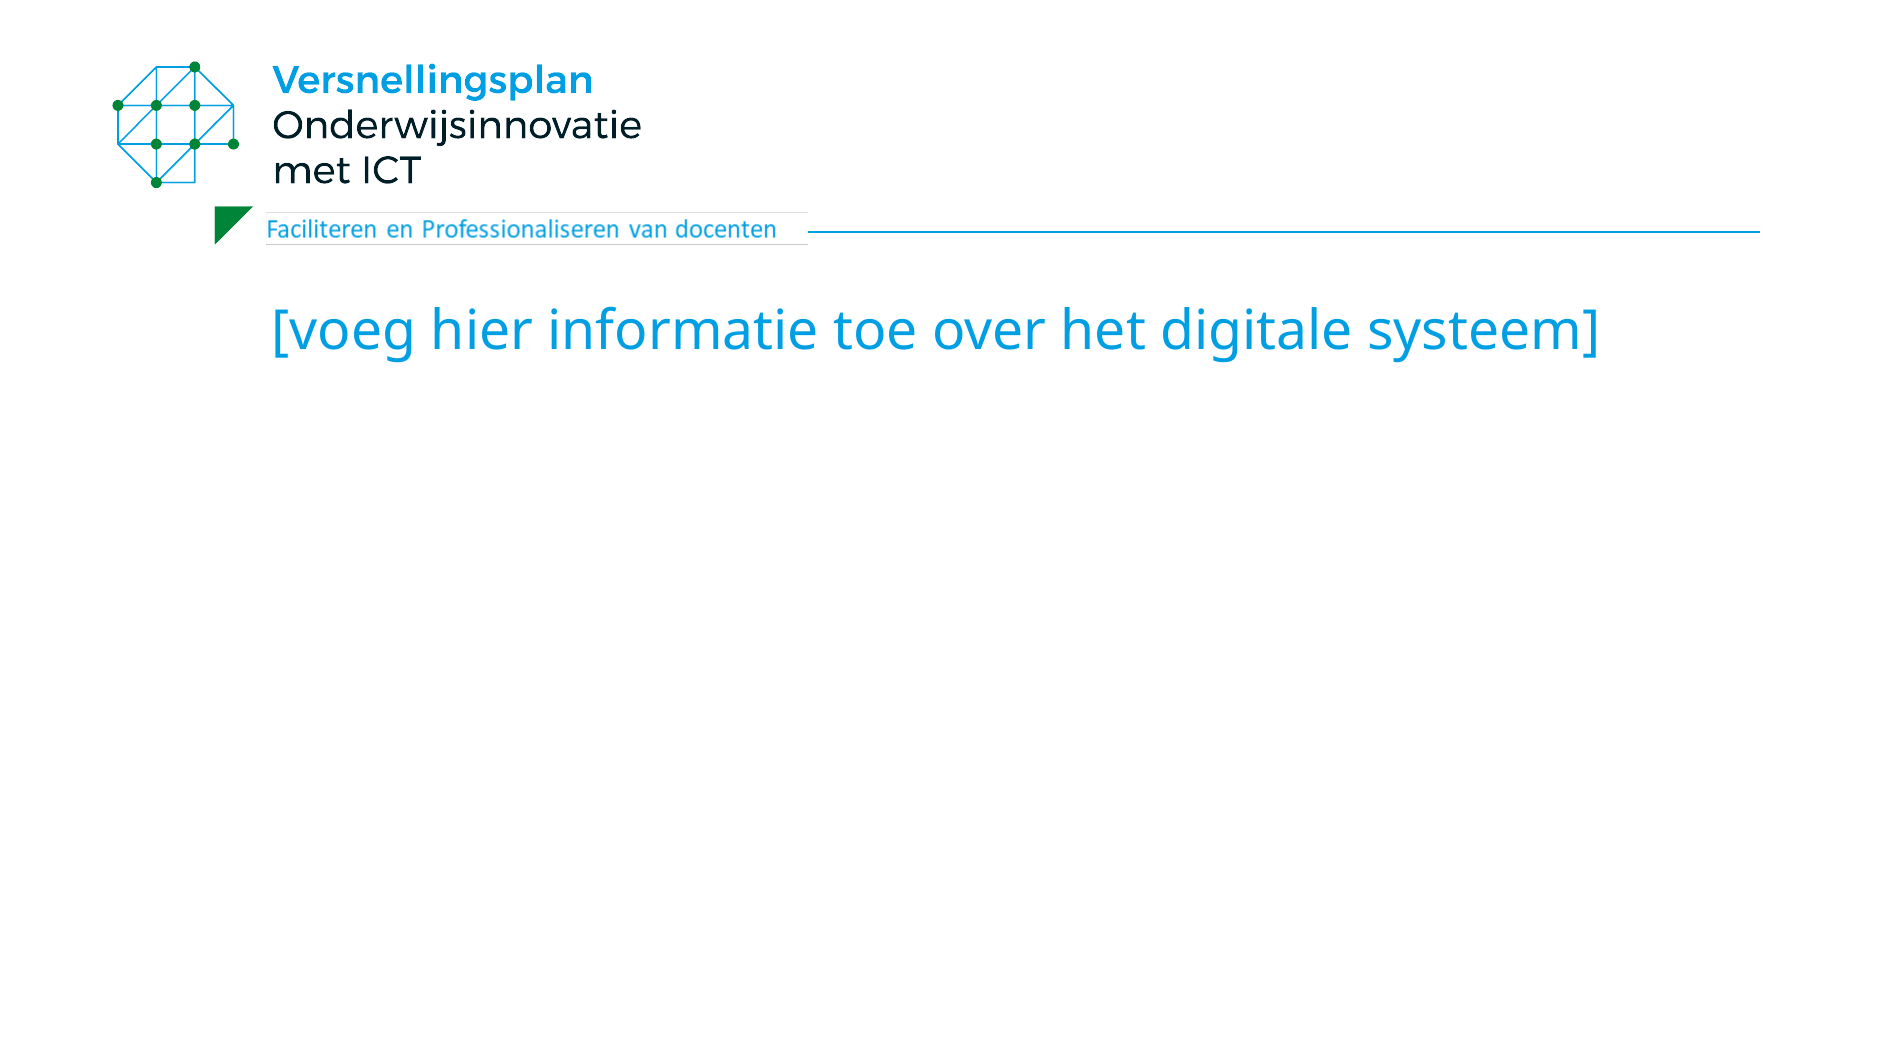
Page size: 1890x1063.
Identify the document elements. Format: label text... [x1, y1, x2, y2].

picture [0, 0, 808, 261]
title [voeg hier informatie toe over het digitale systeem] [271, 294, 1719, 356]
